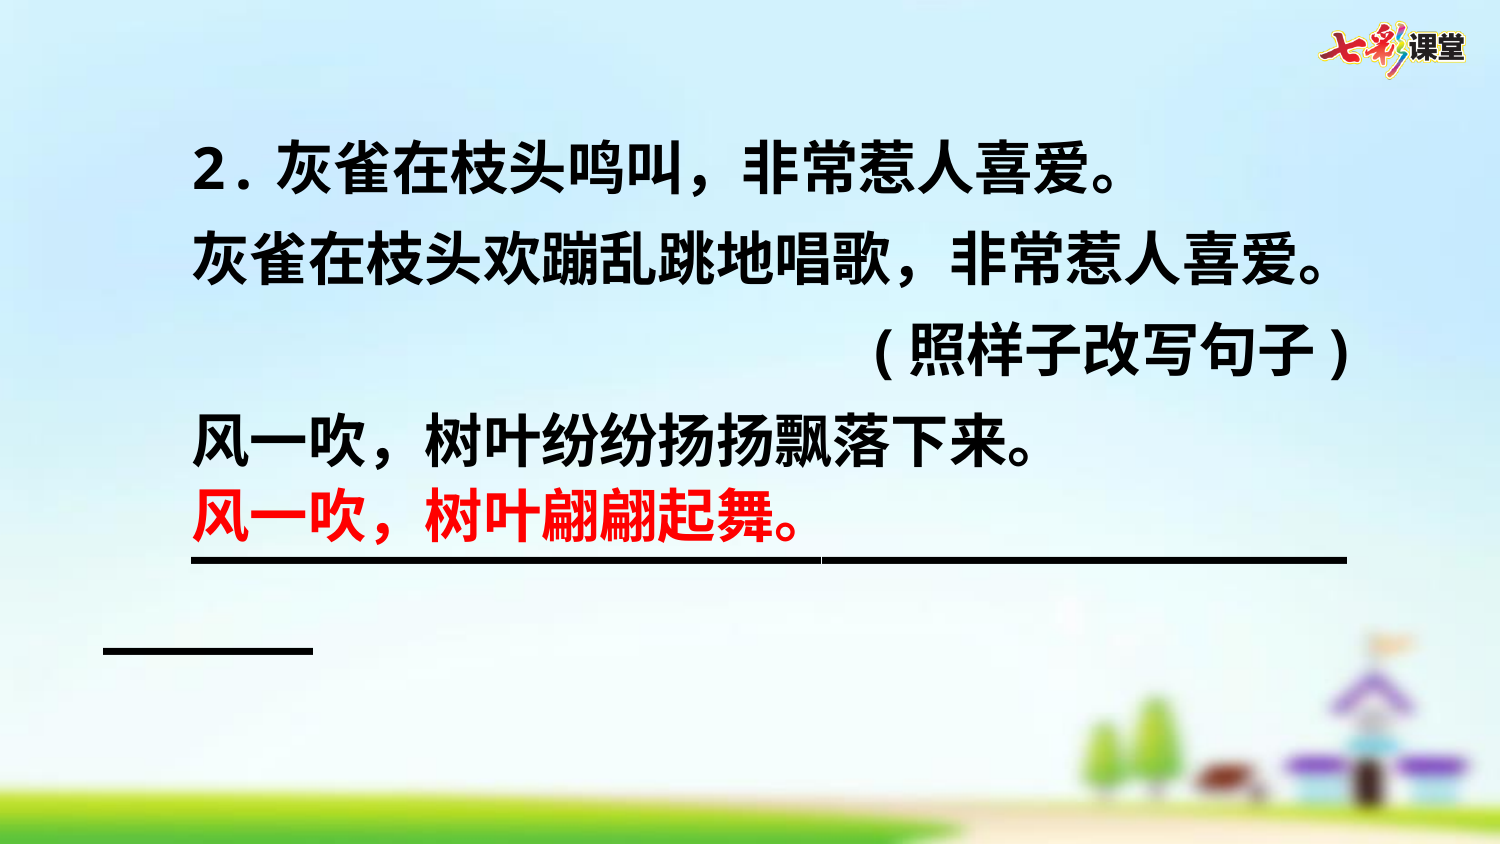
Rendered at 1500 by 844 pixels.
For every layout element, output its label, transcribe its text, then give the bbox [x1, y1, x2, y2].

text_box 风一吹，树叶翩翩起舞。 [177, 471, 945, 557]
text_box 2.灰雀在枝头鸣叫，非常惹人喜爱。 灰雀在枝头欢蹦乱跳地唱歌，非常惹人喜爱。 (照样子改写句子) 风一吹，树叶纷纷扬扬飘落下来。 _______________________________________ [88, 102, 1394, 664]
picture [0, 0, 1500, 844]
